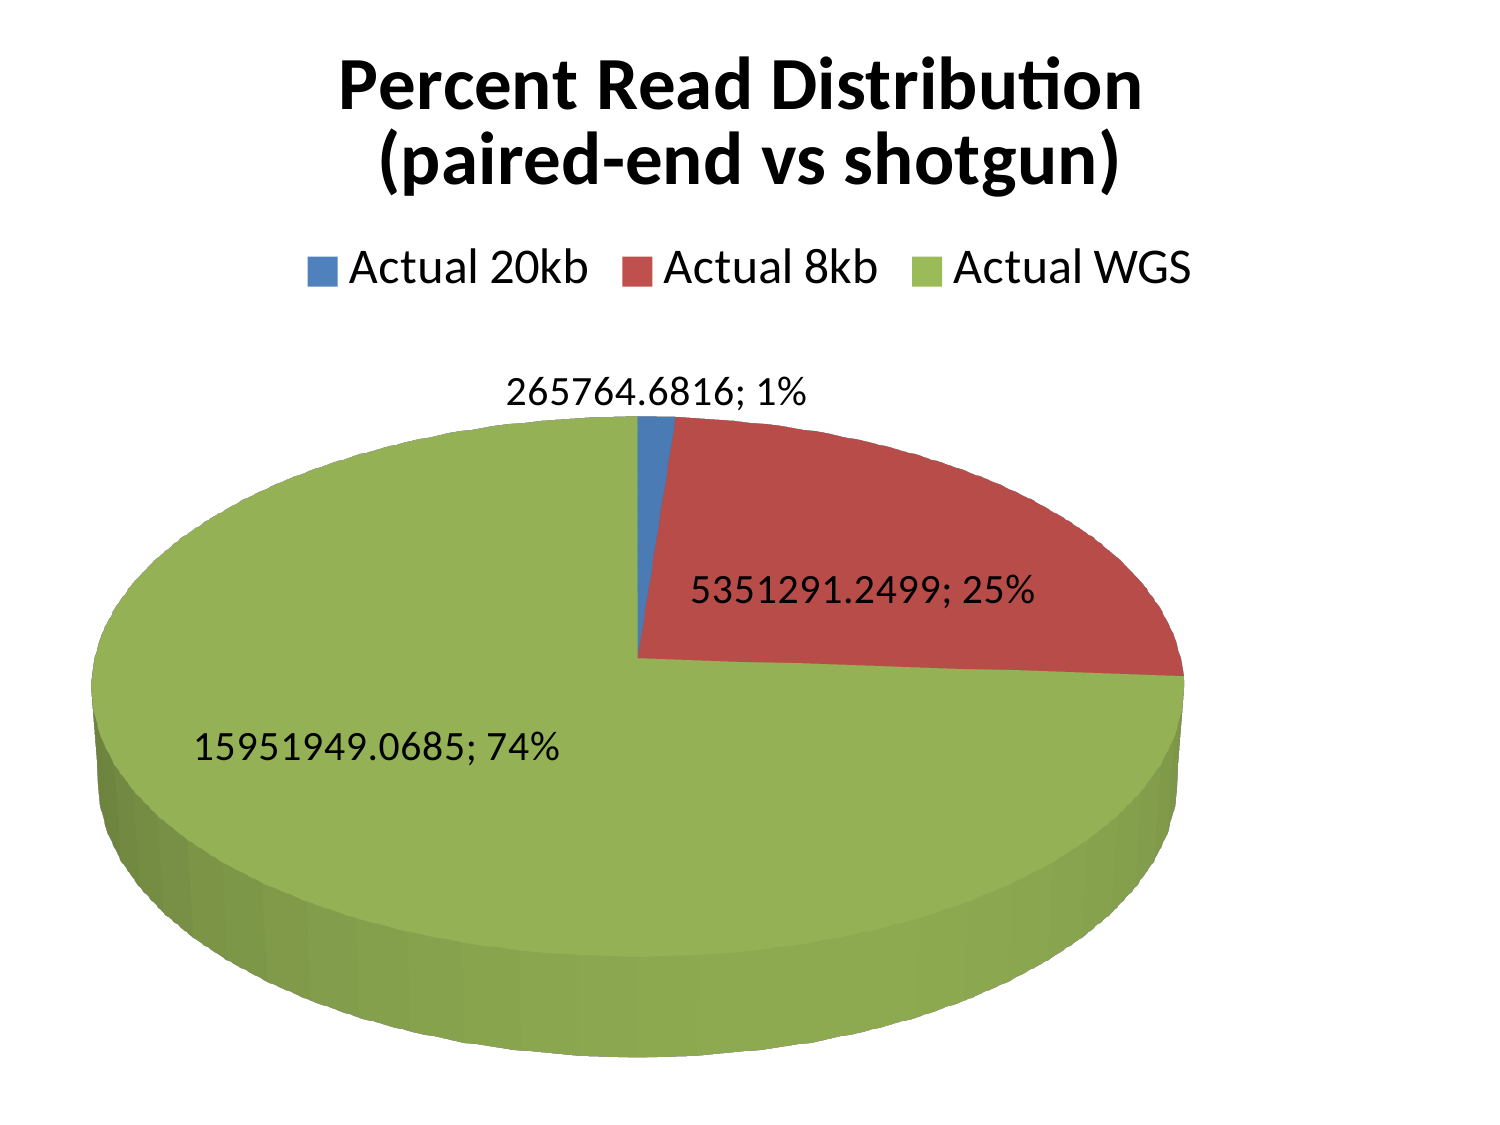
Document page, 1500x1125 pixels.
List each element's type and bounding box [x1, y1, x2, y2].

chart [0, 0, 1500, 1125]
